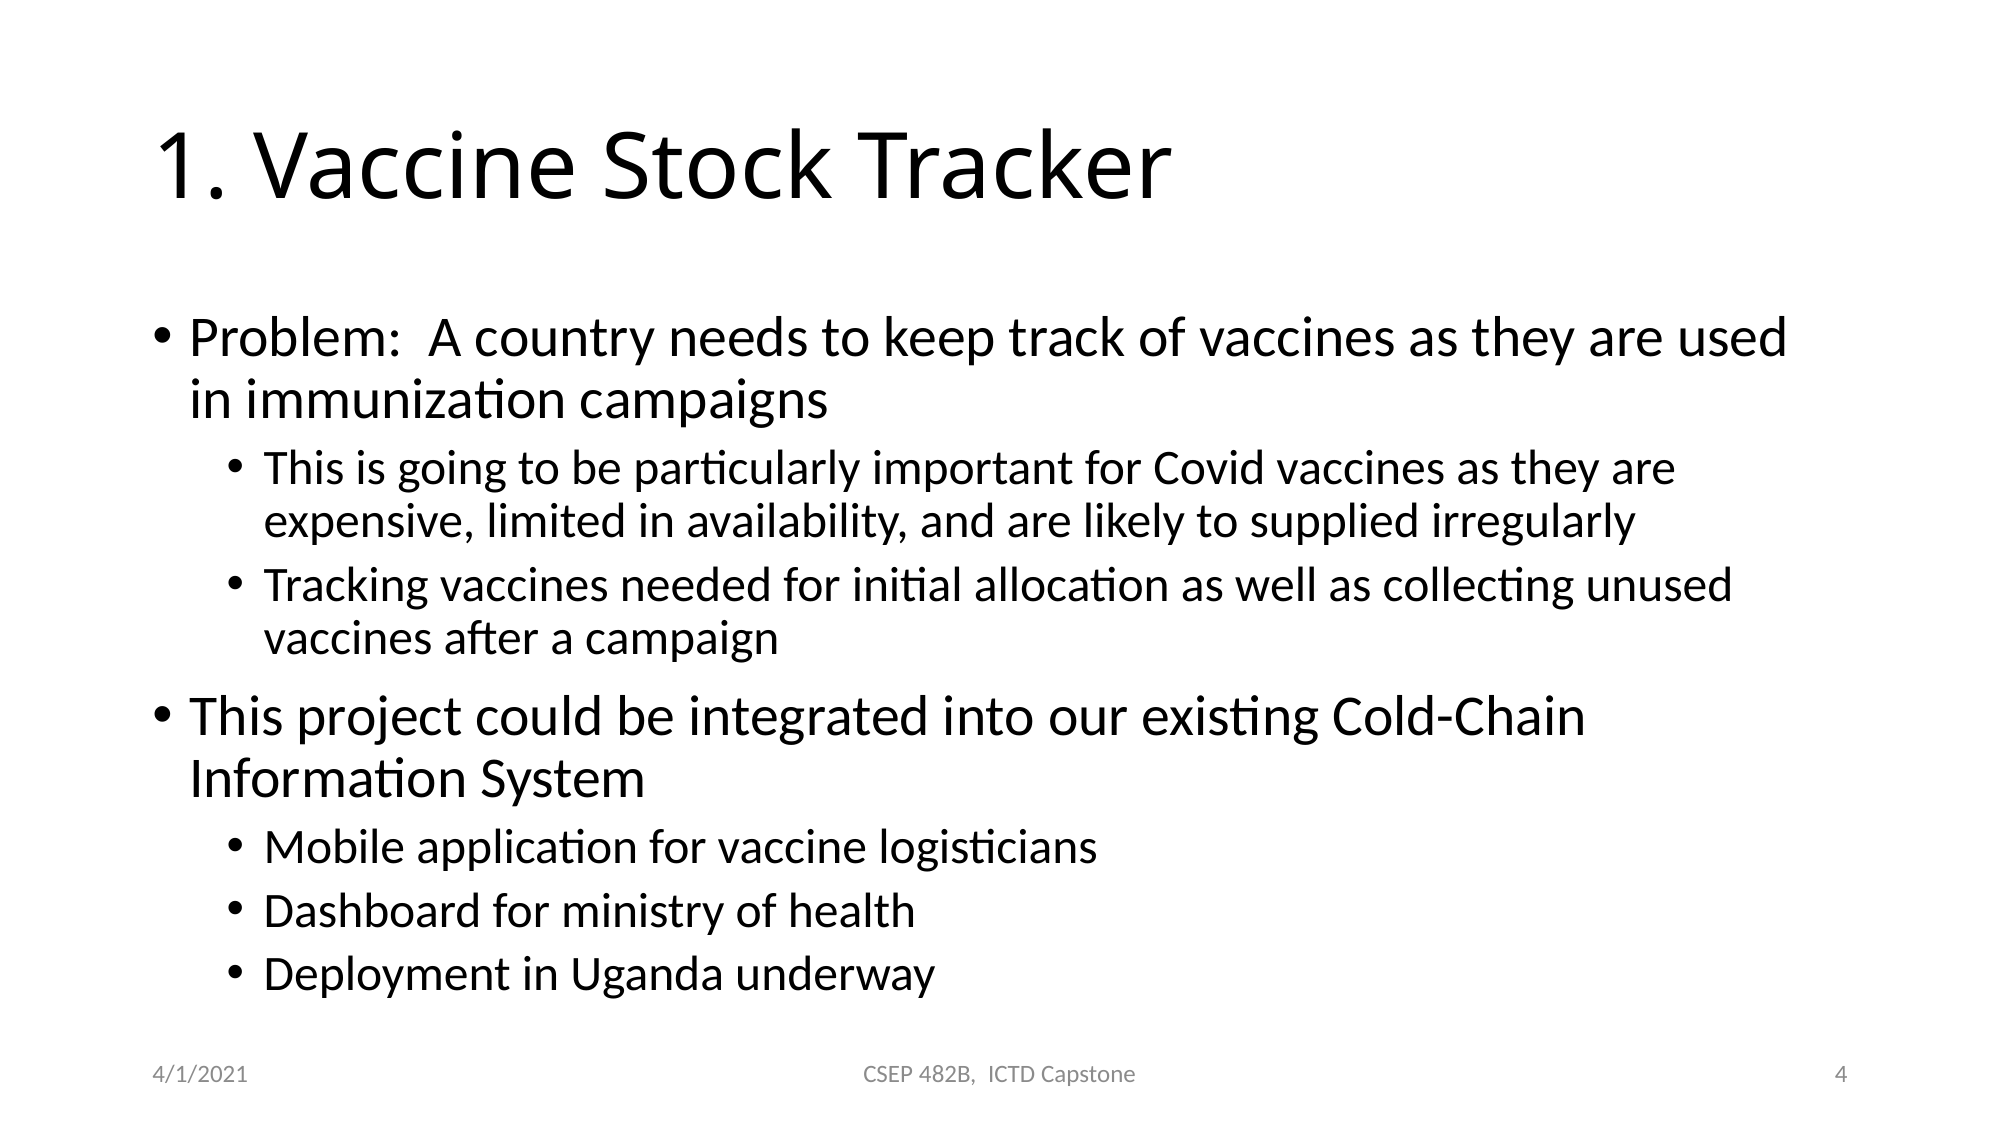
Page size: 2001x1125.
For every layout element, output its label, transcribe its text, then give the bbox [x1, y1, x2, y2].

list Problem: A country needs to keep track of vaccines as they are used in immunization campaigns This is going to be particularly important for Covid vaccines as they are expensive, limited in availability, and are likely to supplied irregularly Tracking vaccines needed for initial allocation as well as collecting unused vaccines after a campaign This project could be integrated into our existing Cold-Chain Information System Mobile application for vaccine logisticians Dashboard for ministry of health Deployment in Uganda underway [137, 299, 1863, 1014]
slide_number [137, 1042, 588, 1103]
title 1. Vaccine Stock Tracker [137, 59, 1863, 278]
slide_number 4 [1412, 1042, 1863, 1103]
footer CSEP 482B, ICTD Capstone [662, 1042, 1338, 1103]
